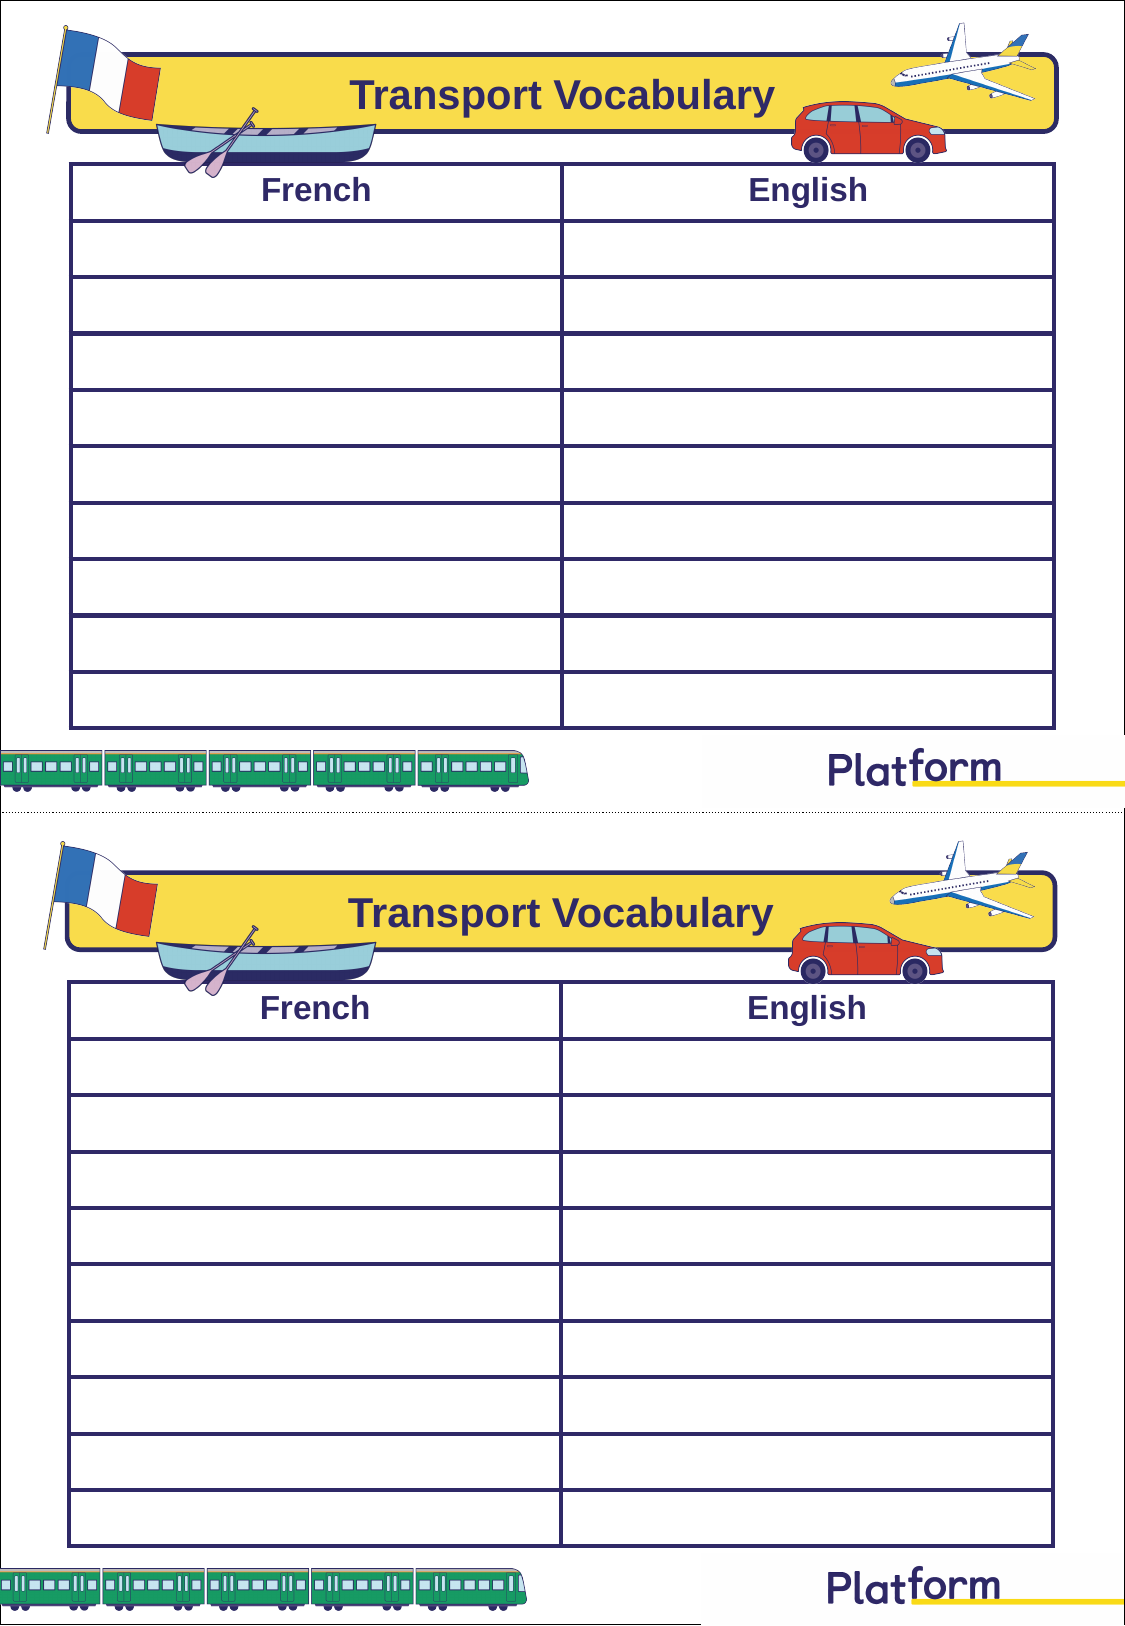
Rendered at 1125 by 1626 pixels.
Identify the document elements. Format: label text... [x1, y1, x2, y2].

table_cell [73, 392, 560, 444]
picture [46, 25, 392, 187]
table_cell [73, 505, 560, 557]
table_cell [73, 279, 560, 331]
table_cell [71, 1154, 559, 1206]
table_cell [564, 392, 1052, 444]
table_cell [563, 1266, 1051, 1319]
table_cell [1, 812, 1124, 1624]
picture [0, 750, 529, 793]
table_header English [563, 984, 1051, 1037]
table_cell [564, 674, 1052, 726]
table_cell [71, 1266, 559, 1319]
table_cell [73, 336, 560, 388]
table_cell [71, 1041, 559, 1093]
table_cell [563, 1210, 1051, 1262]
picture [0, 1568, 528, 1611]
table_cell [73, 674, 560, 726]
table_cell [564, 223, 1052, 275]
picture [43, 840, 392, 1005]
table_cell [563, 1097, 1051, 1150]
table_cell [564, 505, 1052, 557]
table_cell [73, 448, 560, 501]
table_cell [71, 1210, 559, 1262]
text_box Transport Vocabulary [165, 54, 883, 132]
table_cell [73, 561, 560, 613]
table_cell [73, 618, 560, 670]
text_box Transport Vocabulary [952, 54, 1057, 132]
table_cell [71, 1323, 559, 1375]
table_cell [563, 1379, 1051, 1432]
table_cell [564, 279, 1052, 331]
table_cell [563, 1436, 1051, 1488]
table_cell [564, 448, 1052, 501]
table_header [1, 1, 1124, 812]
table_cell [563, 1323, 1051, 1375]
picture [702, 735, 1125, 808]
table_cell [71, 1379, 559, 1432]
table_cell [73, 223, 560, 275]
table_header French [73, 166, 560, 219]
table_cell [71, 1097, 559, 1150]
table_cell [71, 1436, 559, 1488]
table_cell [564, 336, 1052, 388]
table_cell [563, 1492, 1051, 1544]
table_cell [564, 618, 1052, 670]
picture [700, 1553, 1124, 1625]
text_box Transport Vocabulary [162, 872, 882, 950]
table_cell [564, 561, 1052, 613]
table_header English [564, 166, 1052, 219]
table_header French [71, 984, 559, 1037]
table_cell [563, 1041, 1051, 1093]
text_box Transport Vocabulary [949, 872, 1055, 950]
picture [791, 15, 1039, 163]
table_cell [71, 1492, 559, 1544]
picture [788, 833, 1038, 984]
table_cell [563, 1154, 1051, 1206]
